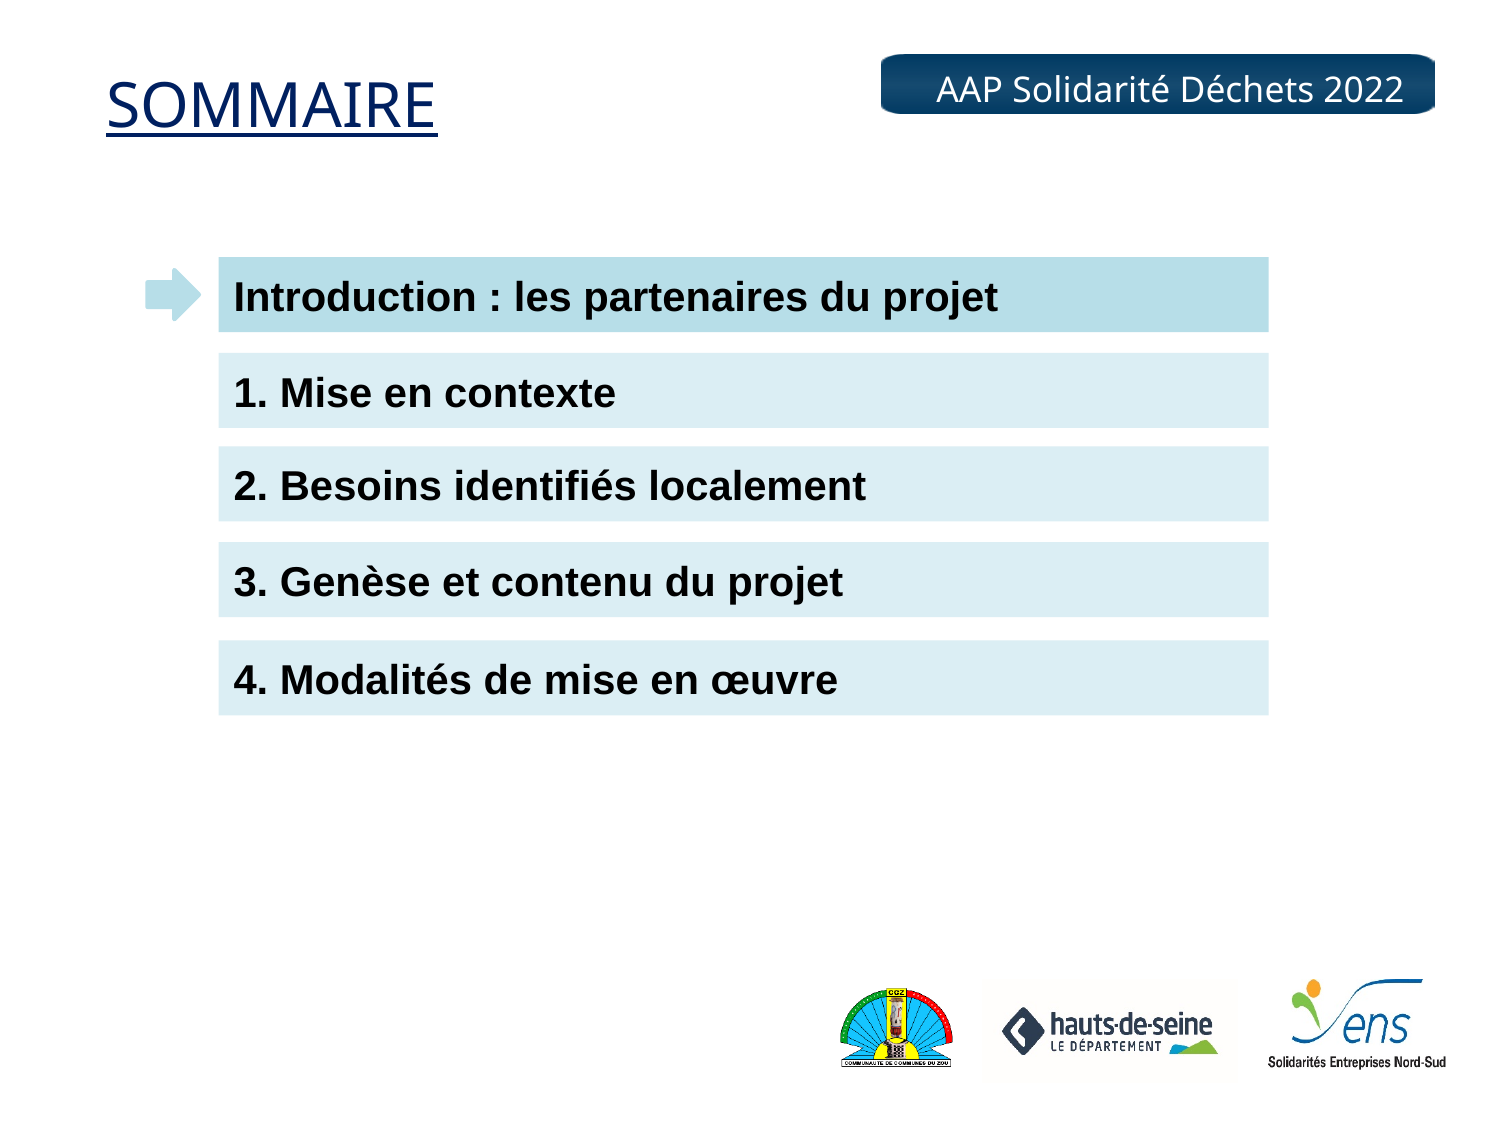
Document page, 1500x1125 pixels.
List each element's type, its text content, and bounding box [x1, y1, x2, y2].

picture [982, 978, 1239, 1083]
text_box AAP Solidarité Déchets 2022 [881, 59, 1460, 118]
picture [1268, 978, 1446, 1071]
text_box Introduction : les partenaires du projet [217, 255, 1271, 334]
text_box 4. Modalités de mise en œuvre [217, 638, 1271, 717]
text_box [147, 269, 199, 320]
text_box SOMMAIRE [98, 57, 706, 148]
text_box 1. Mise en contexte [217, 351, 1271, 430]
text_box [838, 984, 955, 1093]
picture [881, 54, 1436, 115]
text_box 2. Besoins identifiés localement [217, 444, 1271, 523]
text_box 3. Genèse et contenu du projet [217, 540, 1271, 619]
